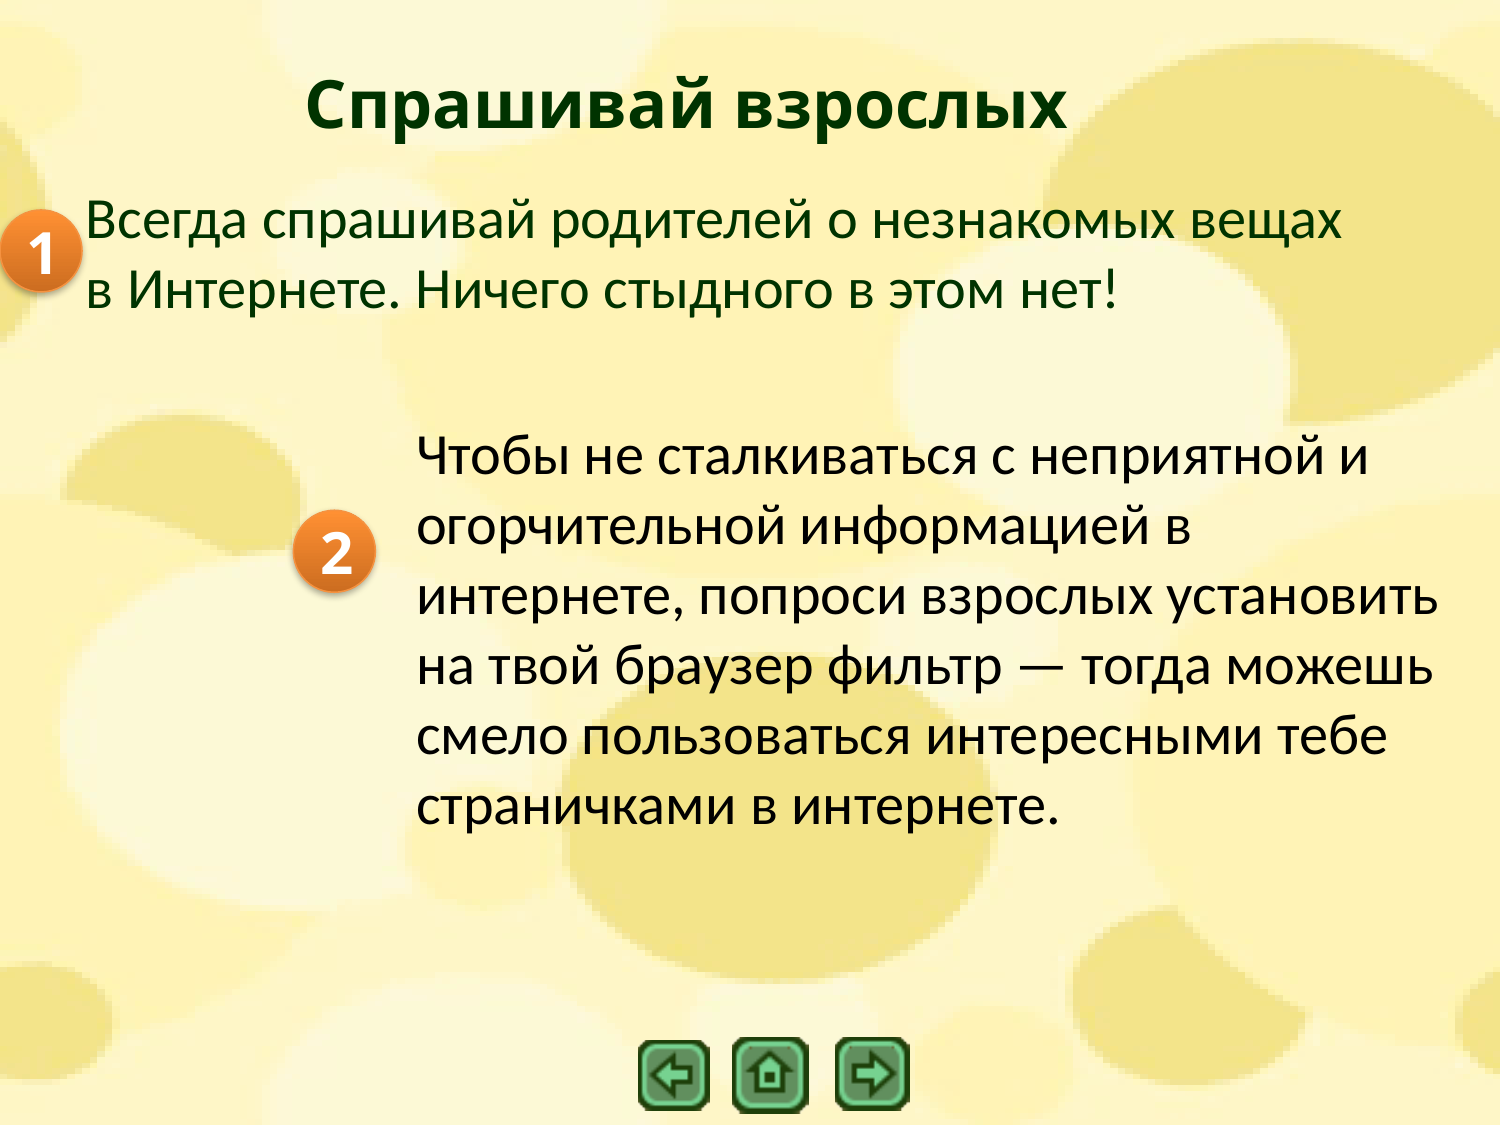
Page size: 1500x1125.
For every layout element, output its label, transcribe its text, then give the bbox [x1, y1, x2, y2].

text_box Чтобы не сталкиваться с неприятной и огорчительной информацией в интернете, попроси взрослых установить на твой браузер фильтр — тогда можешь смело пользоваться интересными тебе страничками в интернете. [401, 408, 1463, 844]
text_box 2 [292, 509, 377, 594]
text_box Спрашивай взрослых [30, 54, 1343, 230]
text_box Всегда спрашивай родителей о незнакомых вещах в Интернете. Ничего стыдного в этом нет! [71, 172, 1500, 328]
picture [0, 263, 1500, 1125]
text_box 1 [0, 210, 71, 293]
picture [0, 0, 1500, 239]
